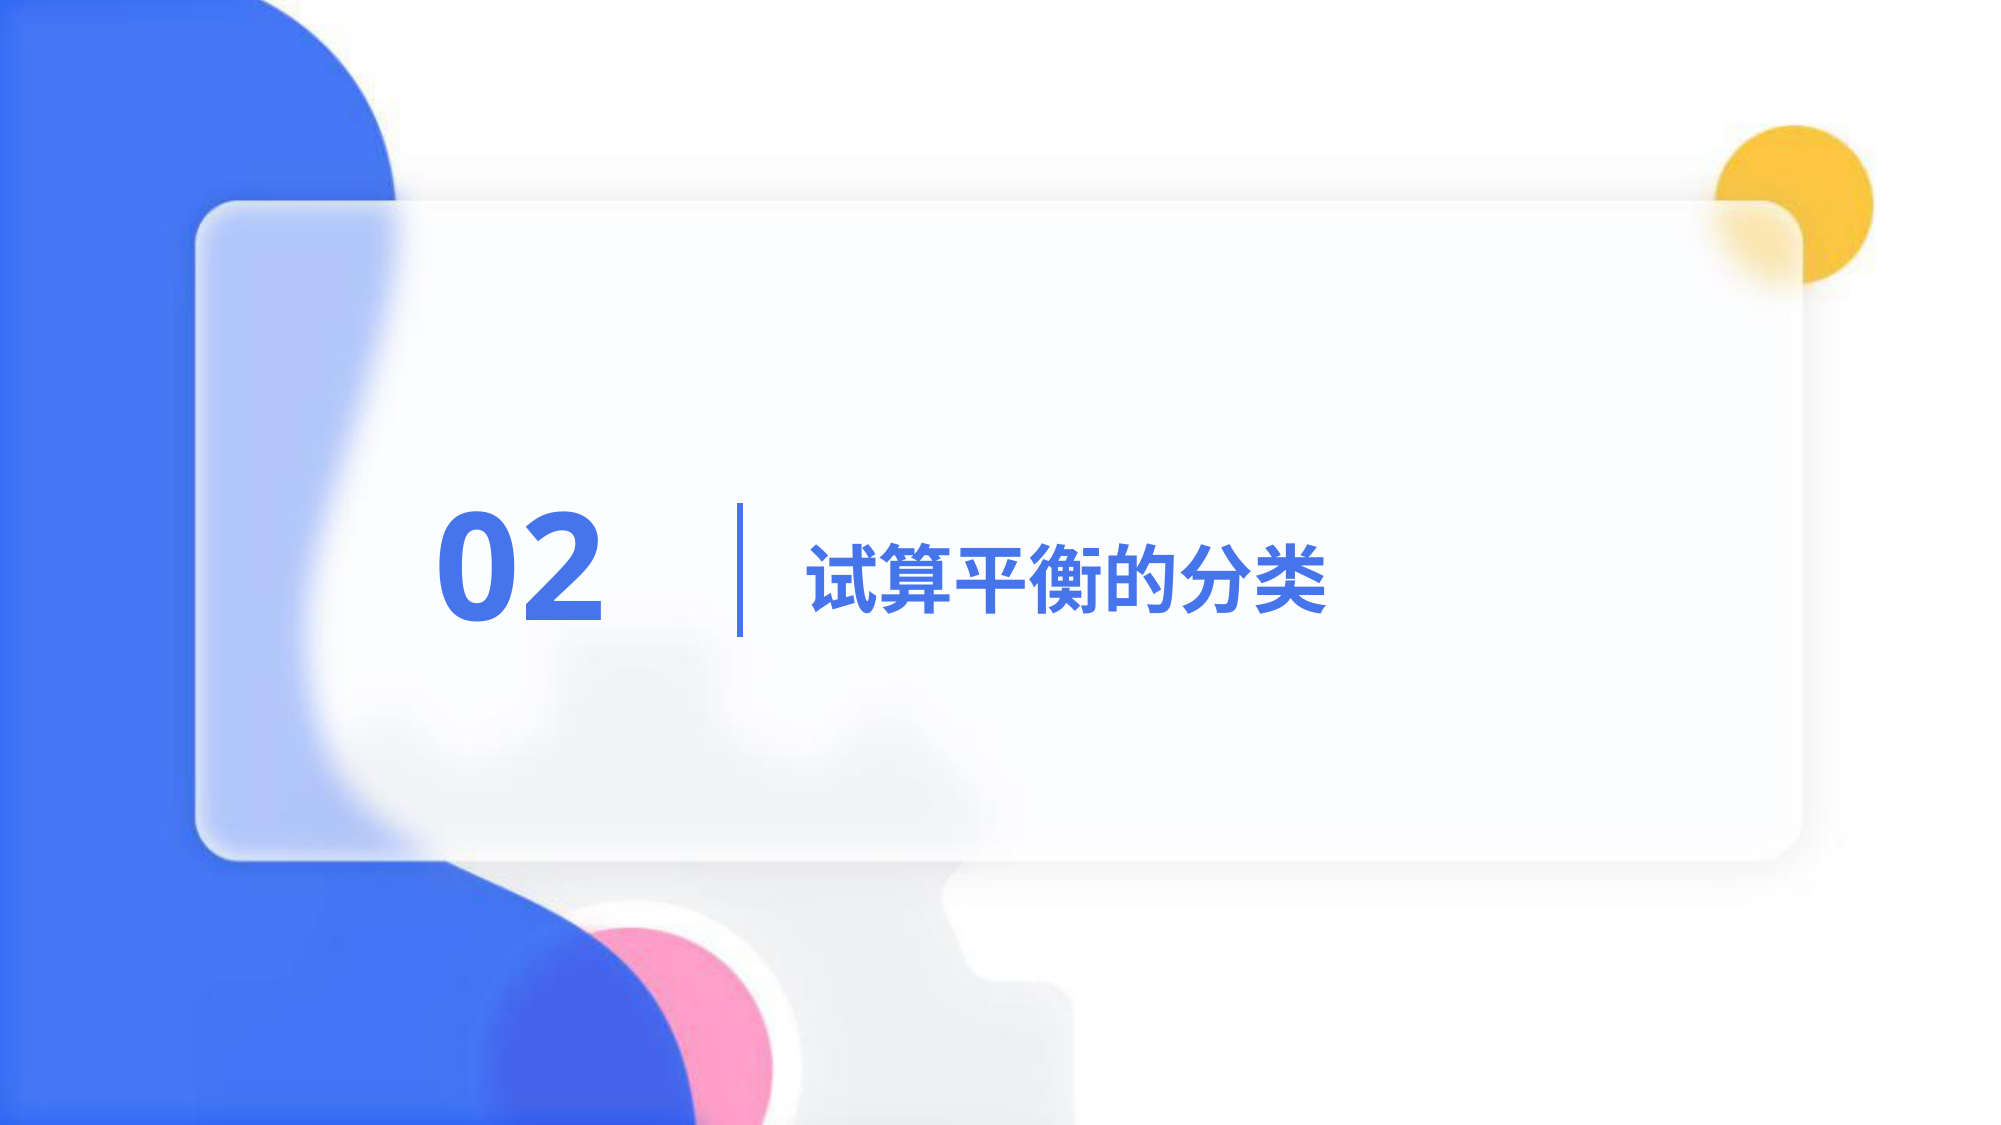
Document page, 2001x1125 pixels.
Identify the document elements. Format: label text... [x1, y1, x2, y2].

title 试算平衡的分类 [787, 491, 1760, 629]
picture [0, 0, 2000, 1125]
text_box 02 [326, 377, 714, 744]
